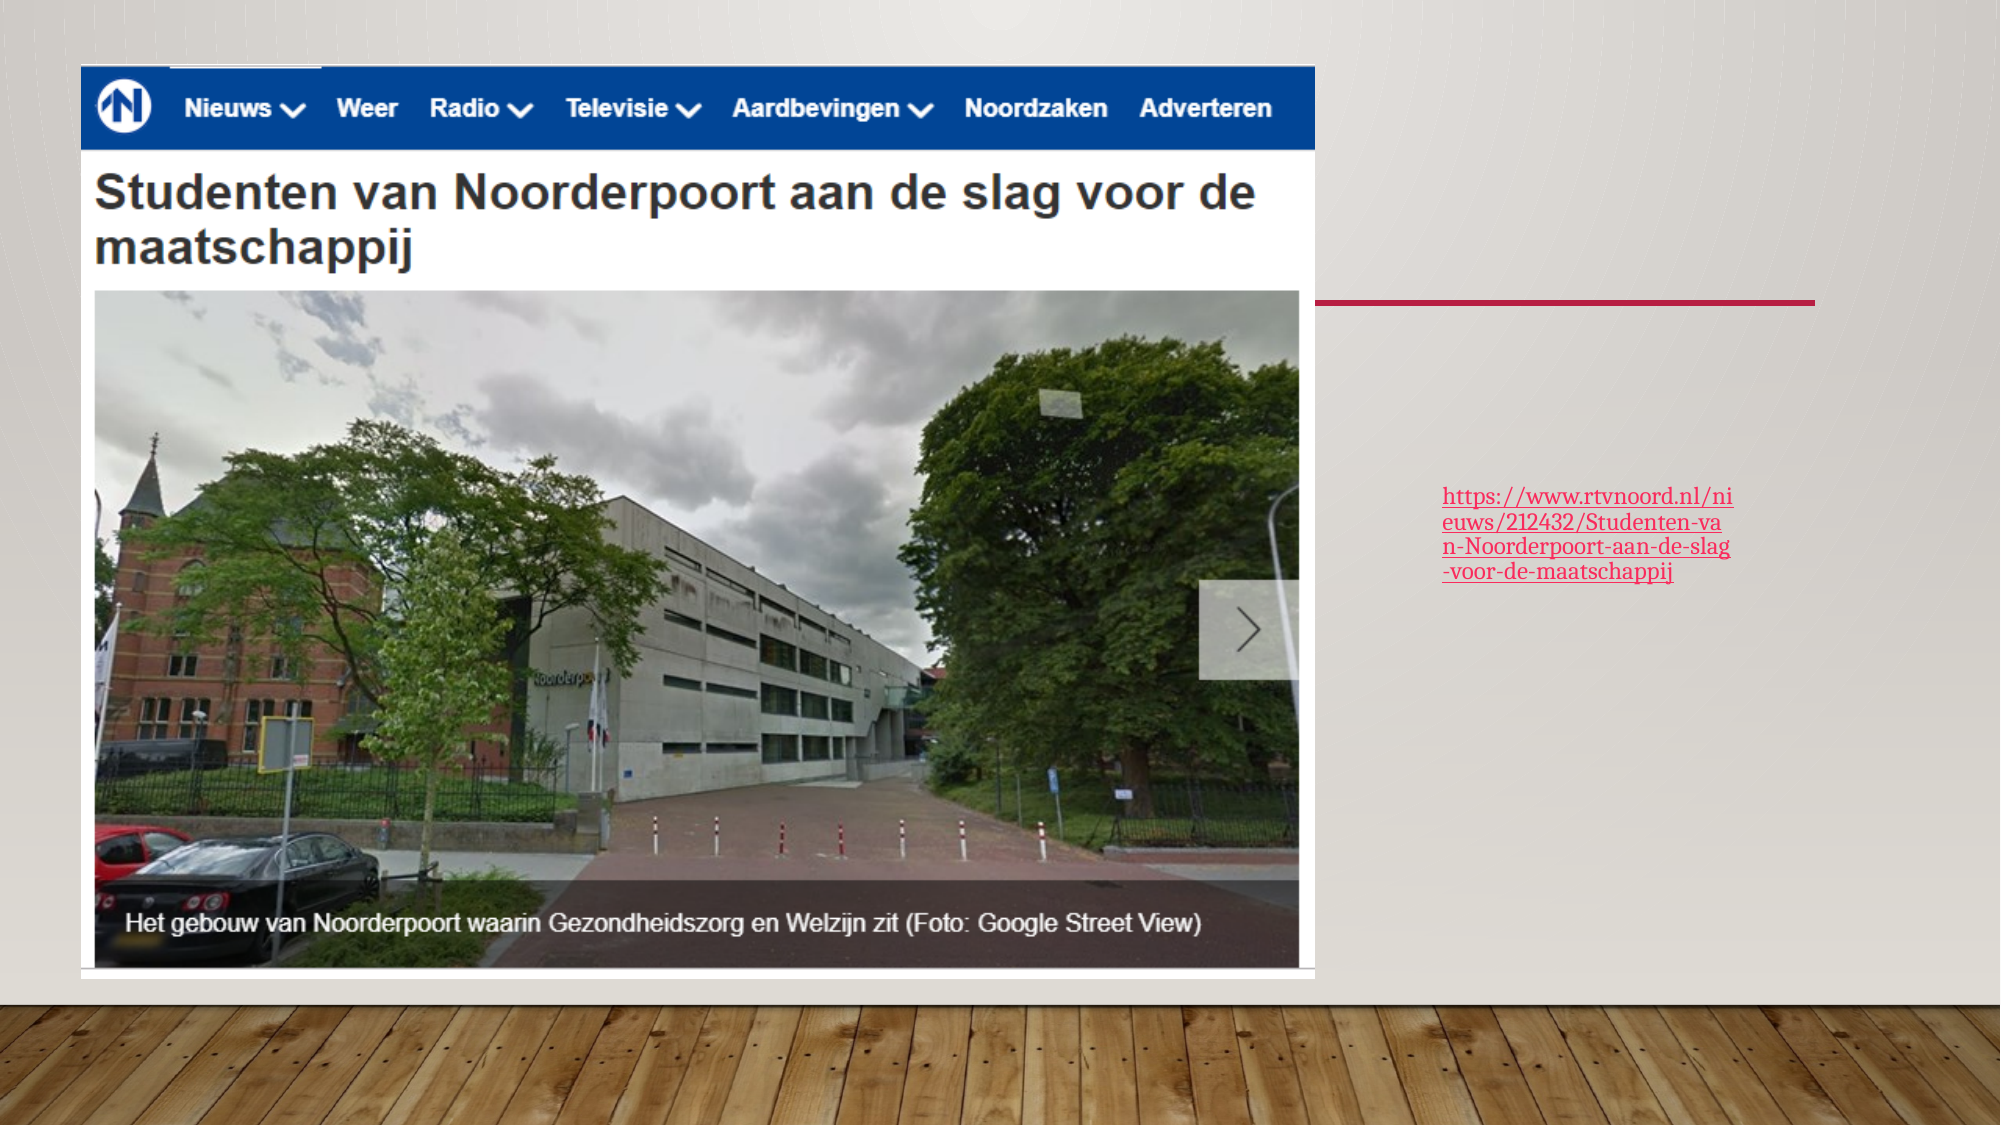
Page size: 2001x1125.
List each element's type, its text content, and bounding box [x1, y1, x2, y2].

picture [81, 63, 1315, 979]
text_box https://www.rtvnoord.nl/nieuws/212432/Studenten-van-Noorderpoort-aan-de-slag-voor-de-maatschappij [1427, 472, 1749, 518]
picture [0, 1005, 2000, 1125]
